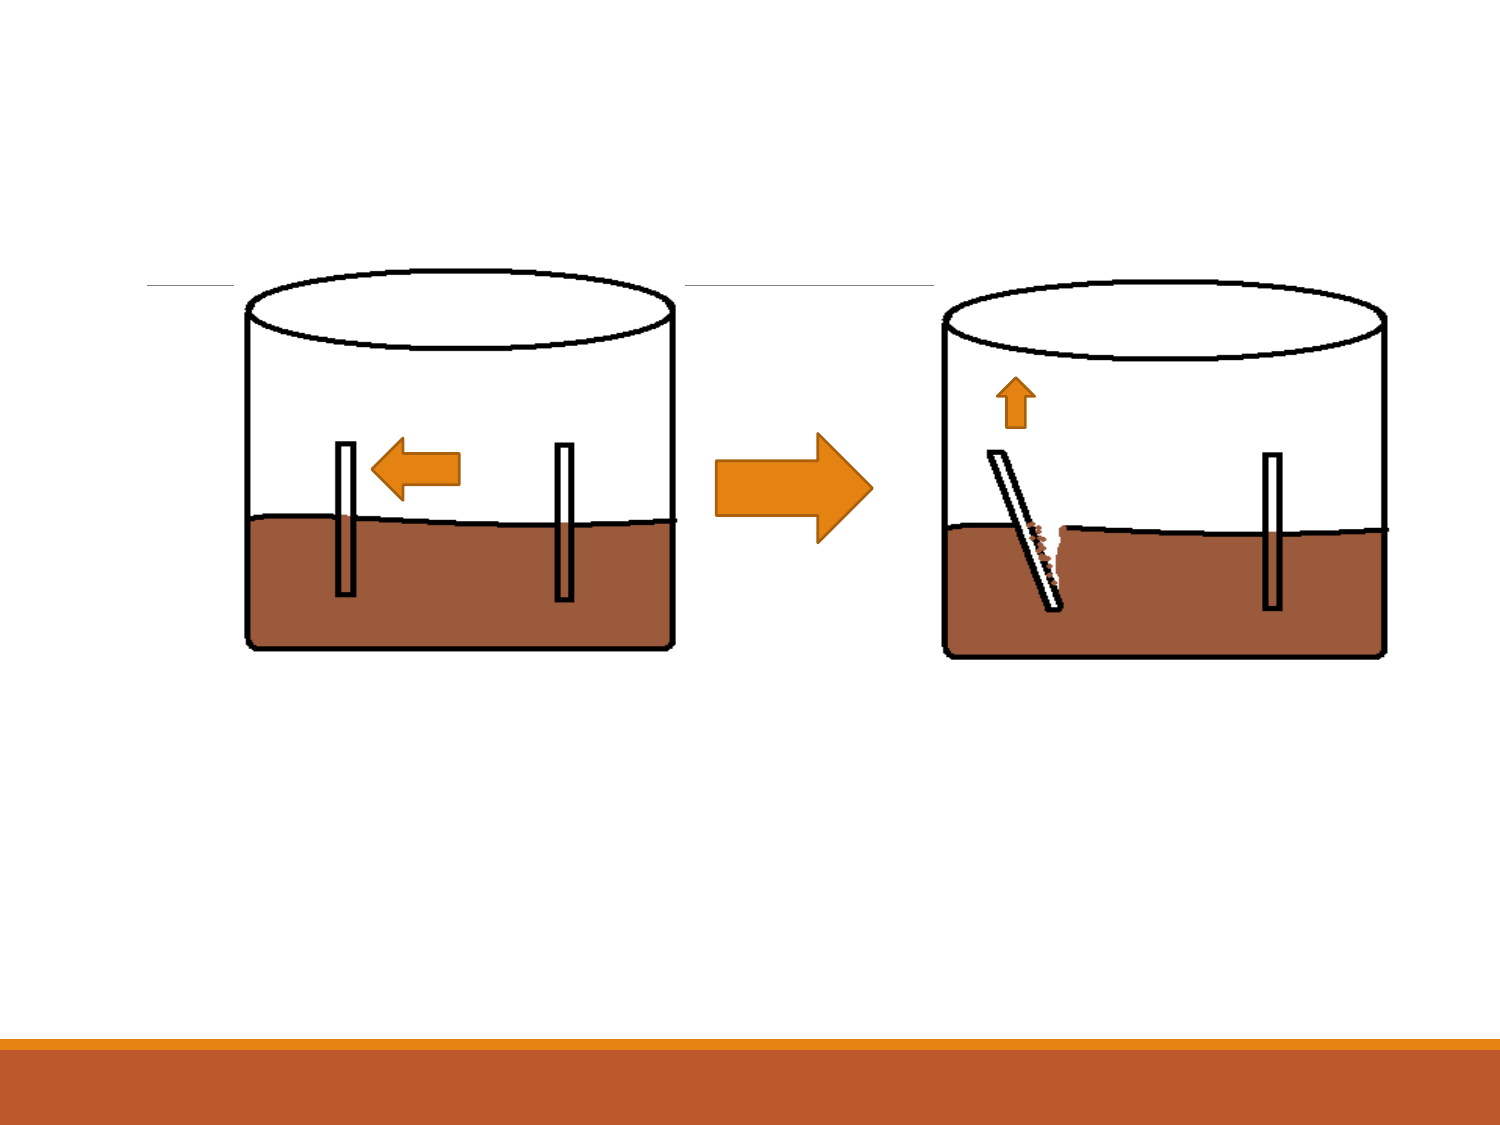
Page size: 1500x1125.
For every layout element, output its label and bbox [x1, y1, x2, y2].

picture [233, 257, 685, 659]
picture [933, 276, 1394, 665]
text_box [714, 432, 874, 545]
